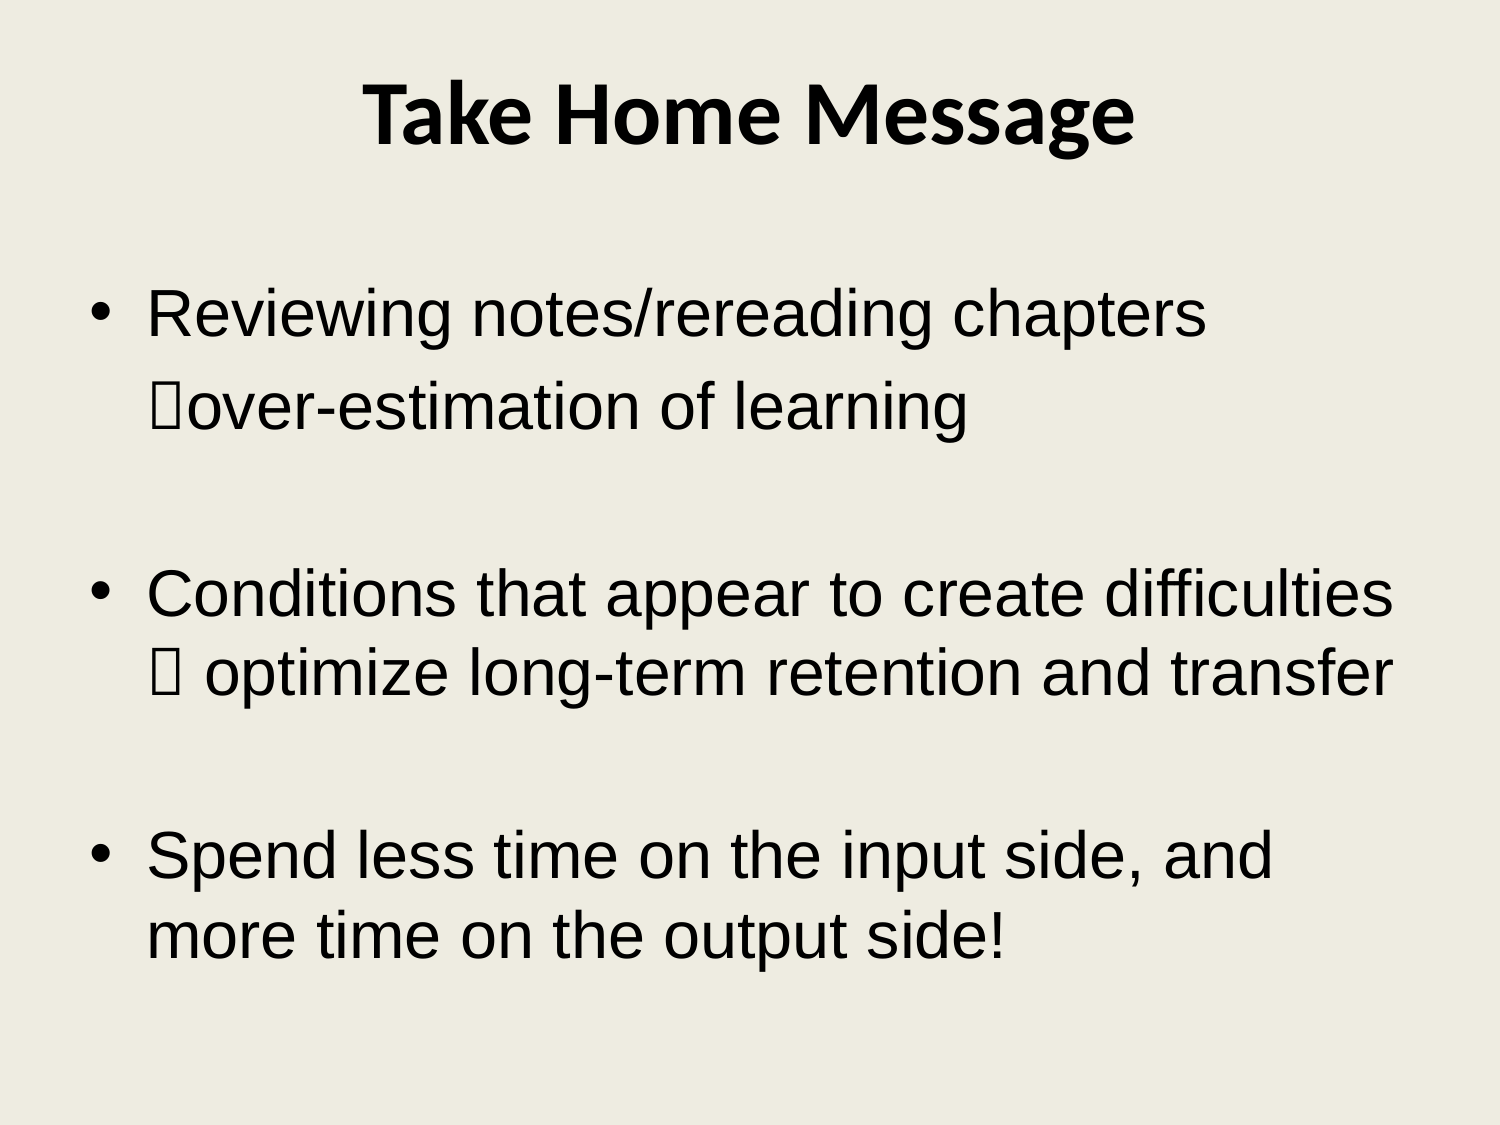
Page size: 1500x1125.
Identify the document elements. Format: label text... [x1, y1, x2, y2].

list Reviewing notes/rereading chapters over-estimation of learning Conditions that appear to create difficulties  optimize long-term retention and transfer Spend less time on the input side, and more time on the output side! [75, 262, 1425, 1005]
title Take Home Message [75, 45, 1425, 233]
